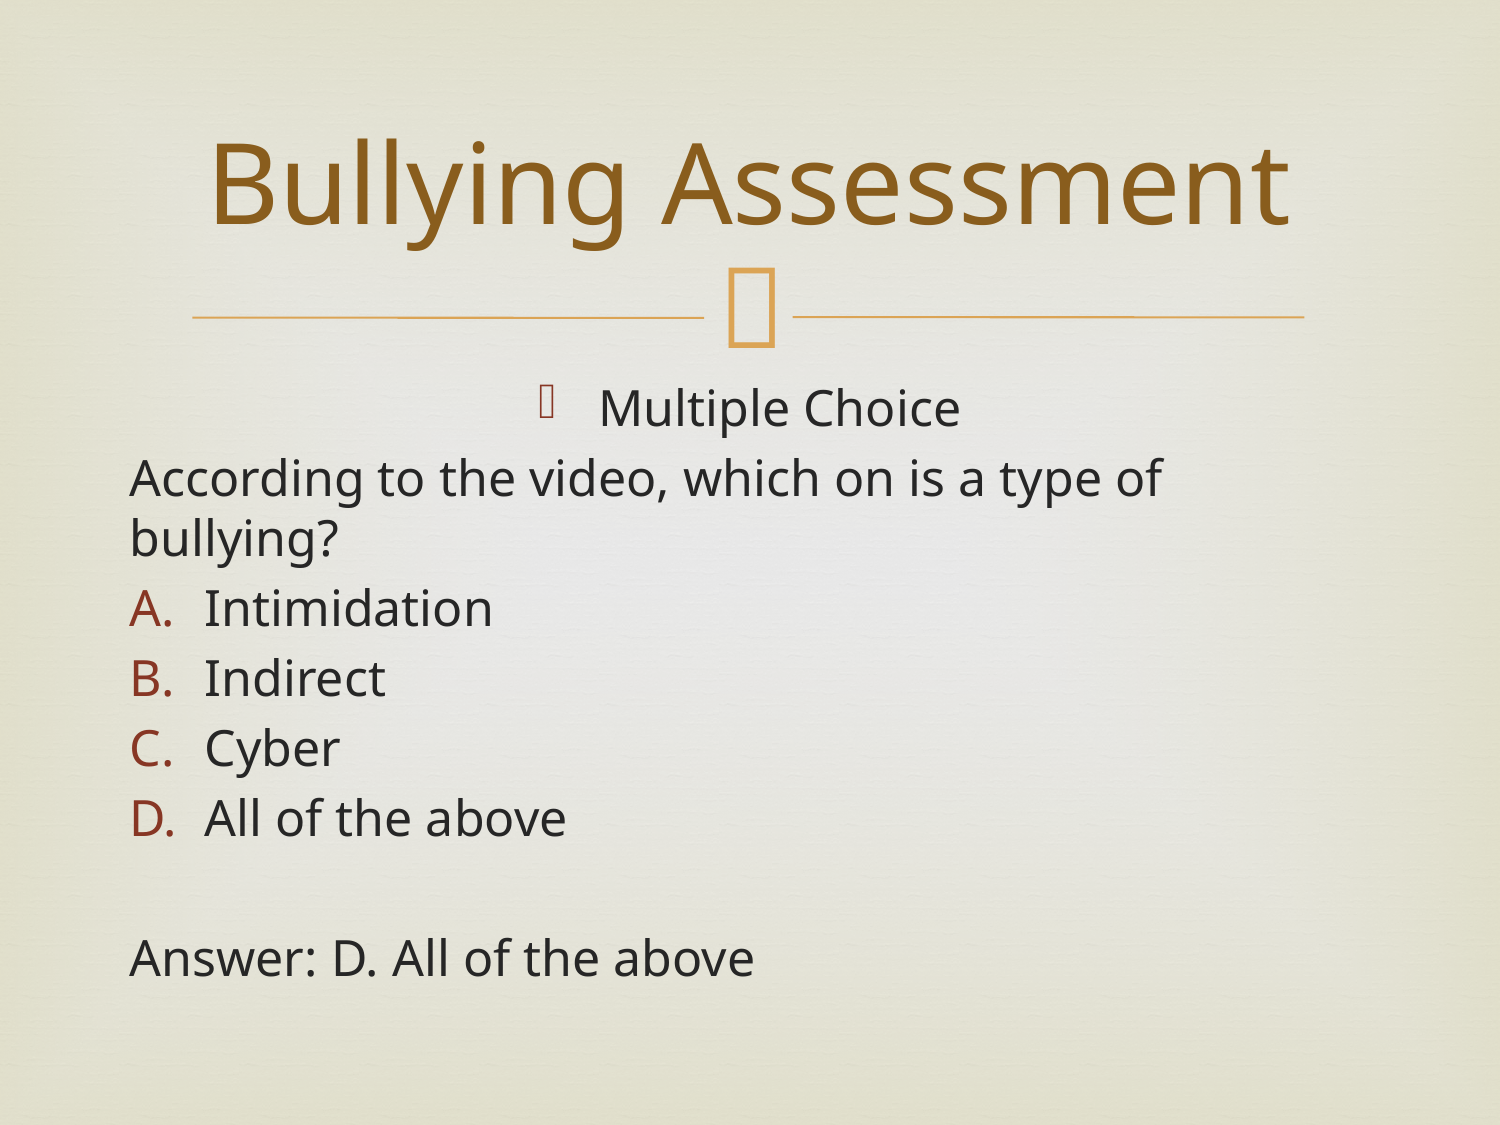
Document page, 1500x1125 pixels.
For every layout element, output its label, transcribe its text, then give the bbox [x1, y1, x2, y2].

list Multiple Choice According to the video, which on is a type of bullying? Intimidation Indirect Cyber All of the above Answer: D. All of the above [114, 368, 1386, 1005]
title Bullying Assessment [112, 93, 1386, 267]
